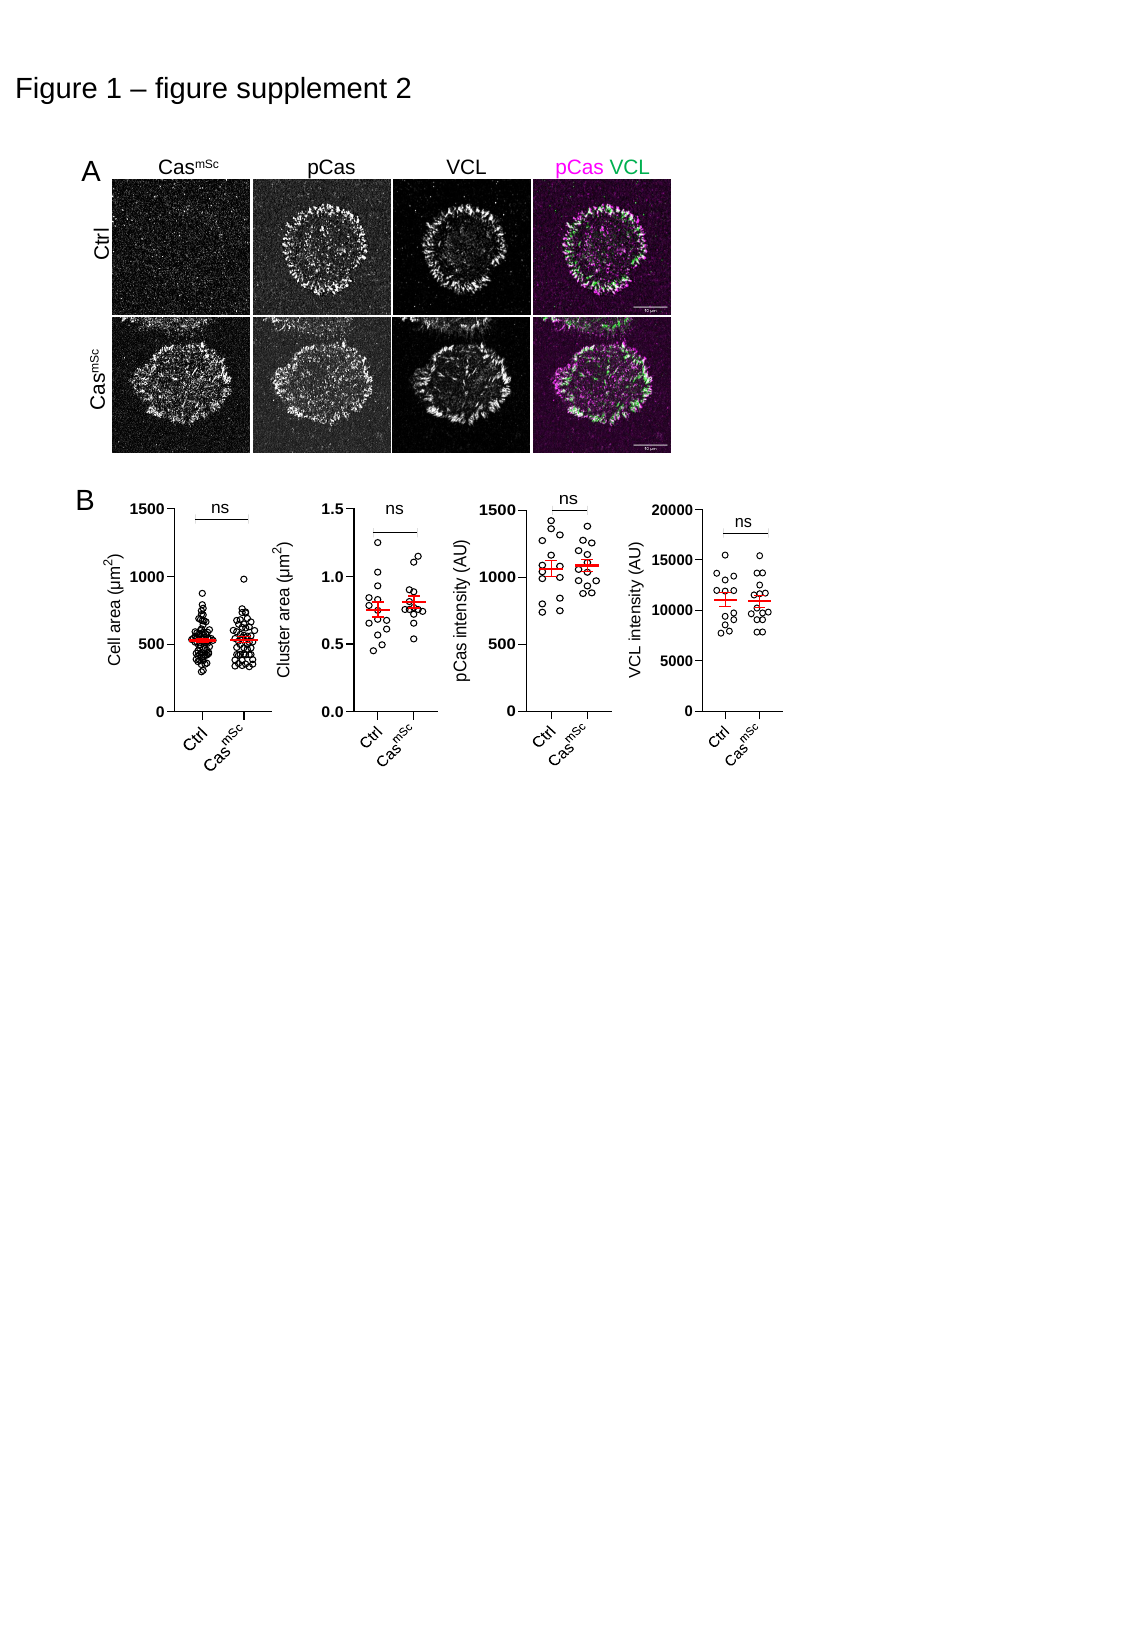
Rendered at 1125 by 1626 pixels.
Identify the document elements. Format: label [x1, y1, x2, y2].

text_box [0, 62, 795, 815]
